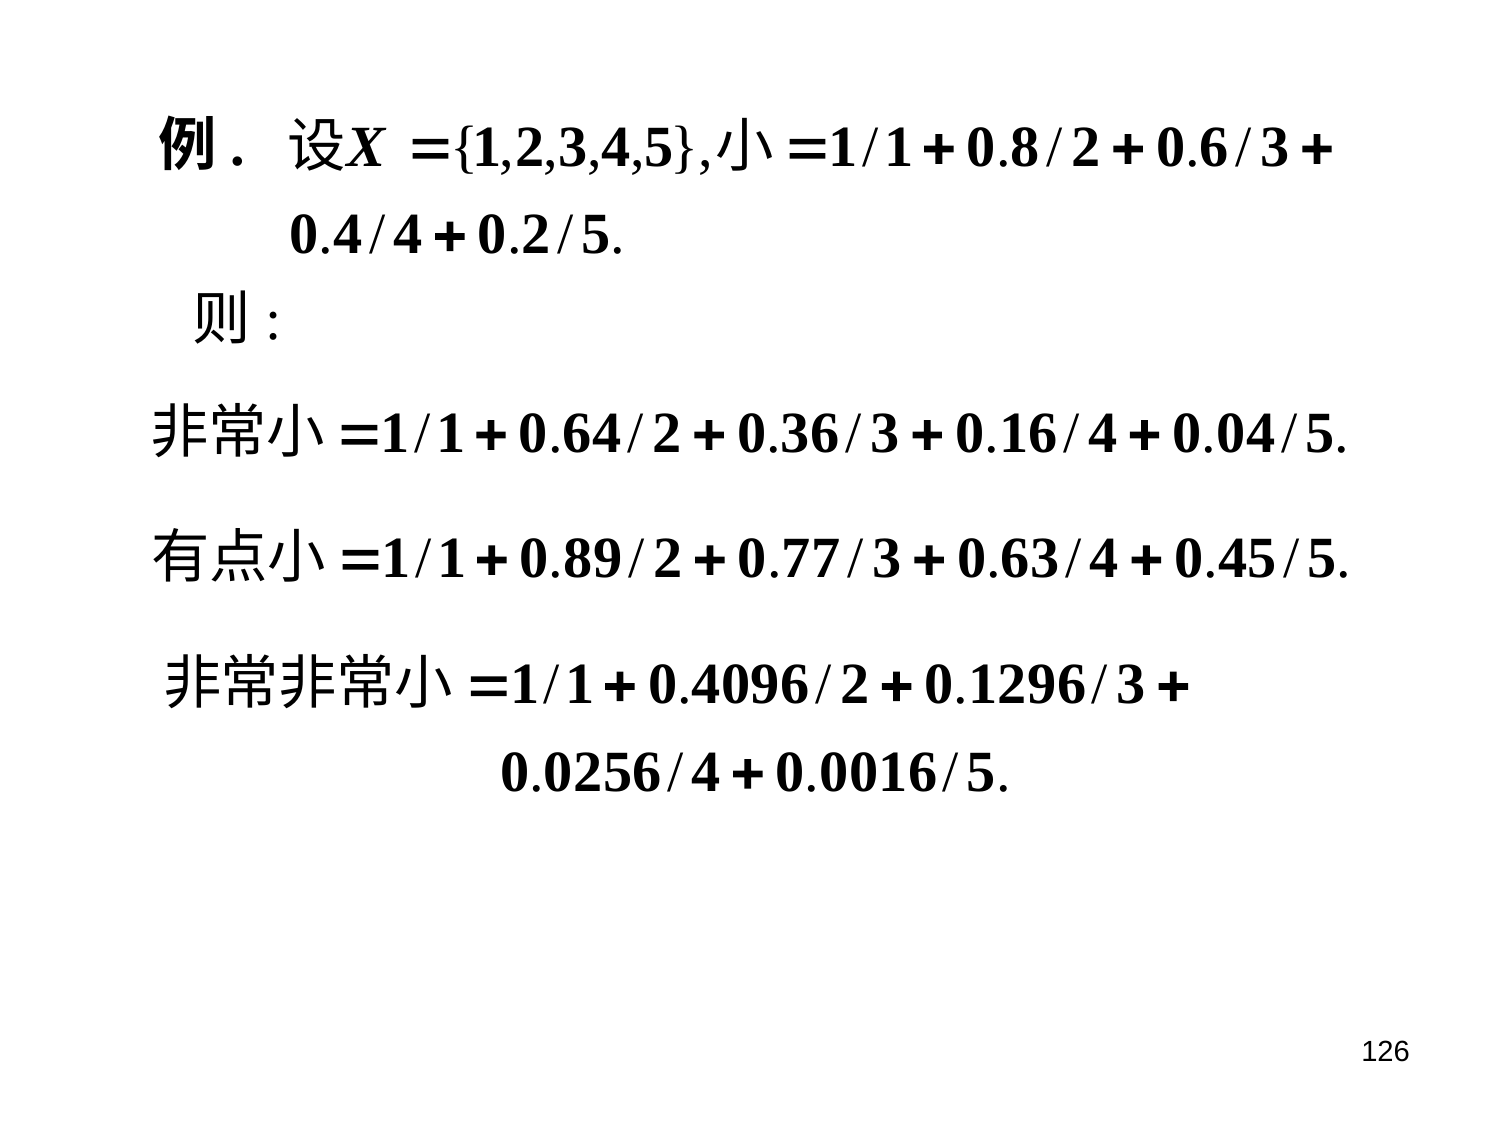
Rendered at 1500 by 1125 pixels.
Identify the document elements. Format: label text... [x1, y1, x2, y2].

slide_number 126 [1074, 1024, 1425, 1103]
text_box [149, 399, 1349, 463]
text_box 例. [143, 99, 275, 185]
text_box 则: [178, 273, 297, 359]
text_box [149, 524, 1351, 590]
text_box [162, 649, 1195, 799]
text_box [287, 112, 1338, 261]
